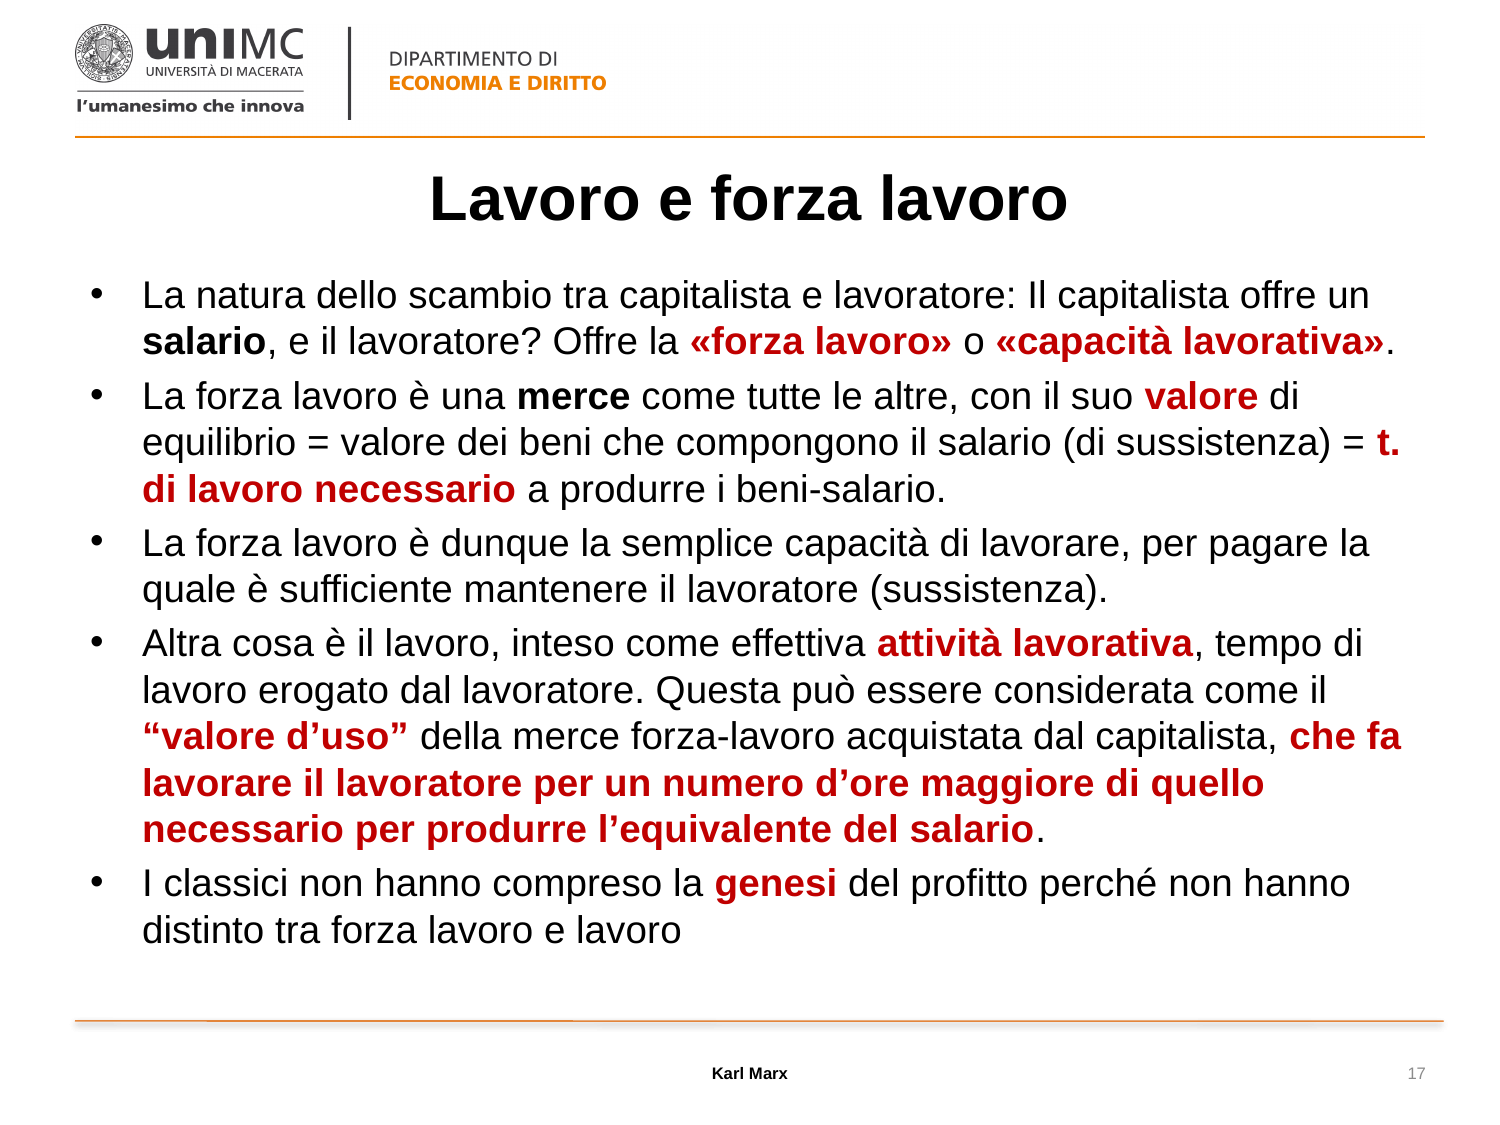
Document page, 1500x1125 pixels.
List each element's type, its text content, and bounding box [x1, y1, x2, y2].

picture [75, 24, 1425, 138]
footer Karl Marx [512, 1042, 988, 1103]
title Lavoro e forza lavoro [75, 149, 1425, 241]
slide_number 17 [1091, 1042, 1442, 1103]
list La natura dello scambio tra capitalista e lavoratore: Il capitalista offre un salario, e il lavoratore? Offre la «forza lavoro» o «capacità lavorativa». La forza lavoro è una merce come tutte le altre, con il suo valore di equilibrio = valore dei beni che compongono il salario (di sussistenza) = t. di lavoro necessario a produrre i beni-salario. La forza lavoro è dunque la semplice capacità di lavorare, per pagare la quale è sufficiente mantenere il lavoratore (sussistenza). Altra cosa è il lavoro, inteso come effettiva attività lavorativa, tempo di lavoro erogato dal lavoratore. Questa può essere considerata come il “valore d’uso” della merce forza-lavoro acquistata dal capitalista, che fa lavorare il lavoratore per un numero d’ore maggiore di quello necessario per produrre l’equivalente del salario. I classici non hanno compreso la genesi del profitto perché non hanno distinto tra forza lavoro e lavoro [75, 262, 1425, 1005]
